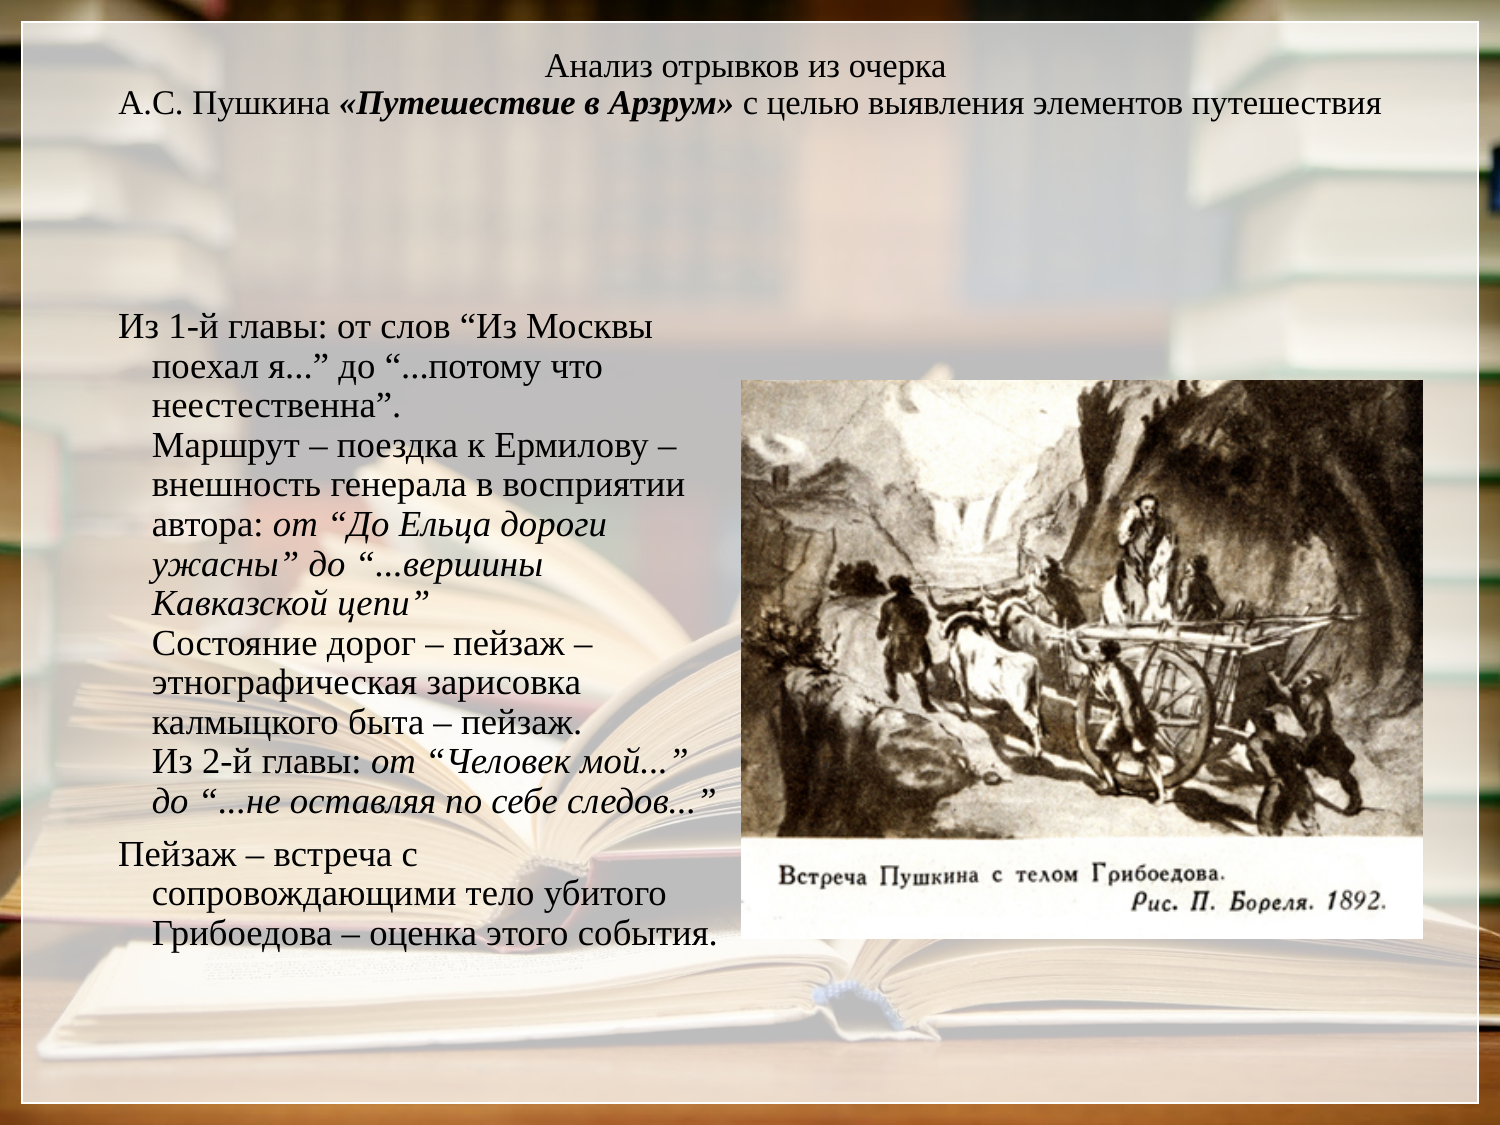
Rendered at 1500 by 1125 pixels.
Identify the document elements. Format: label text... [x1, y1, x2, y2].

picture [0, 0, 1500, 1125]
title Анализ отрывков из очерка А.С. Пушкина «Путешествие в Арзрум» с целью выявления элементов путешествия [103, 21, 1397, 194]
list Из 1-й главы: от слов “Из Москвы поехал я...” до “...потому что неестественна”. Маршрут – поездка к Ермилову – внешность генерала в восприятии автора: от “До Ельца дороги ужасны” до “...вершины Кавказской цепи” Состояние дорог – пейзаж – этнографическая зарисовка калмыцкого быта – пейзаж. Из 2-й главы: от “Человек мой...” до “...не оставляя по себе следов...” Пейзаж – встреча с сопровождающими тело убитого Грибоедова – оценка этого события. [103, 299, 741, 1014]
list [741, 380, 1423, 939]
